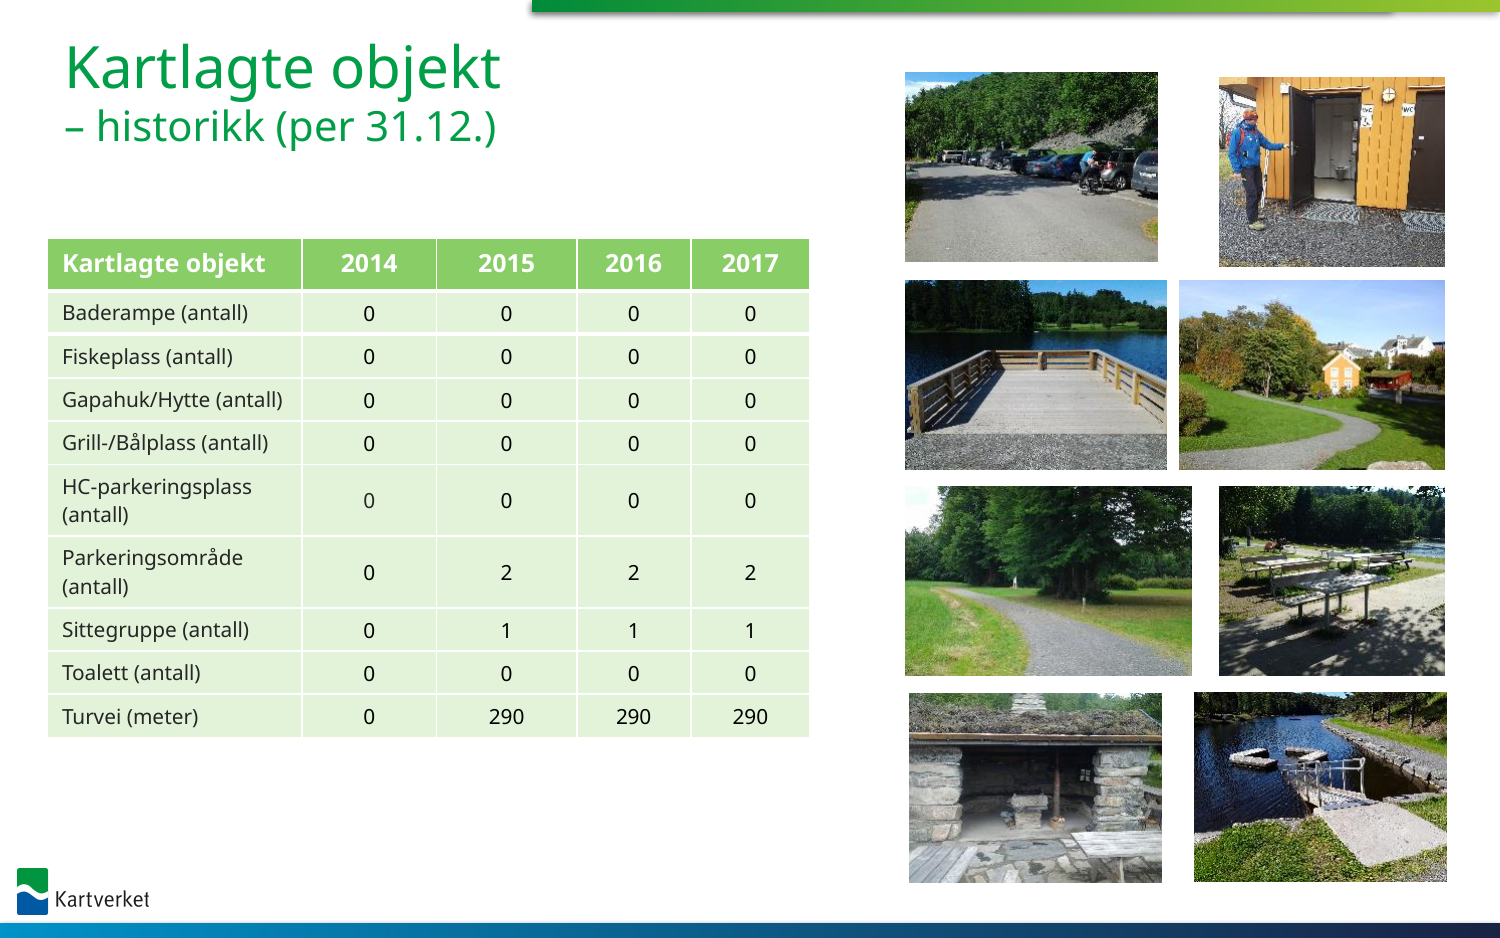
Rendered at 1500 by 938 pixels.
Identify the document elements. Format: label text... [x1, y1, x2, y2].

picture [1194, 692, 1448, 882]
table_cell 1 [692, 609, 809, 650]
table_cell Parkeringsområde (antall) [48, 537, 301, 607]
table_header 2017 [692, 239, 809, 289]
table_cell Turvei (meter) [48, 695, 301, 737]
table_header 2016 [578, 239, 690, 289]
table_cell 0 [303, 379, 436, 420]
table_cell 1 [578, 609, 690, 650]
table_cell 0 [692, 336, 809, 377]
table_cell Fiskeplass (antall) [48, 336, 301, 377]
table_cell 0 [303, 293, 436, 332]
table_cell 0 [692, 293, 809, 332]
table_cell 0 [303, 465, 436, 535]
table_cell 2 [692, 537, 809, 607]
table_cell 1 [437, 609, 576, 650]
table_cell 0 [578, 336, 690, 377]
picture [905, 72, 1158, 262]
table_cell Toalett (antall) [48, 652, 301, 693]
table_cell 0 [437, 379, 576, 420]
picture [905, 486, 1193, 676]
table_cell 0 [437, 422, 576, 464]
text_box Kartlagte objekt – historikk (per 31.12.) [49, 14, 1431, 158]
picture [909, 693, 1163, 884]
table_cell Baderampe (antall) [48, 293, 301, 332]
table_cell 290 [578, 695, 690, 737]
table_cell Sittegruppe (antall) [48, 609, 301, 650]
table_cell 0 [437, 465, 576, 535]
table_cell 0 [692, 422, 809, 464]
picture [1219, 486, 1445, 676]
table_cell 0 [303, 537, 436, 607]
table_cell 0 [578, 379, 690, 420]
table_cell 0 [578, 293, 690, 332]
table_cell 290 [692, 695, 809, 737]
table_cell 0 [692, 652, 809, 693]
table_cell 0 [578, 652, 690, 693]
table_cell 0 [437, 336, 576, 377]
table_header Kartlagte objekt [48, 239, 301, 289]
table_cell 0 [303, 609, 436, 650]
table_cell 0 [578, 465, 690, 535]
table_cell 0 [578, 422, 690, 464]
table_cell Grill-/Bålplass (antall) [48, 422, 301, 464]
table_cell 2 [437, 537, 576, 607]
table_cell 290 [437, 695, 576, 737]
table_cell 0 [692, 379, 809, 420]
table_cell 0 [437, 293, 576, 332]
table_cell 0 [303, 422, 436, 464]
picture [1219, 77, 1445, 267]
table_header 2015 [437, 239, 576, 289]
table_cell 0 [303, 695, 436, 737]
table_cell HC-parkeringsplass (antall) [48, 465, 301, 535]
picture [1179, 280, 1445, 470]
table_cell 0 [437, 652, 576, 693]
table_cell 2 [578, 537, 690, 607]
table_cell Gapahuk/Hytte (antall) [48, 379, 301, 420]
table_cell 0 [303, 336, 436, 377]
picture [905, 280, 1167, 470]
table_cell 0 [692, 465, 809, 535]
table_header 2014 [303, 239, 436, 289]
table_cell 0 [303, 652, 436, 693]
